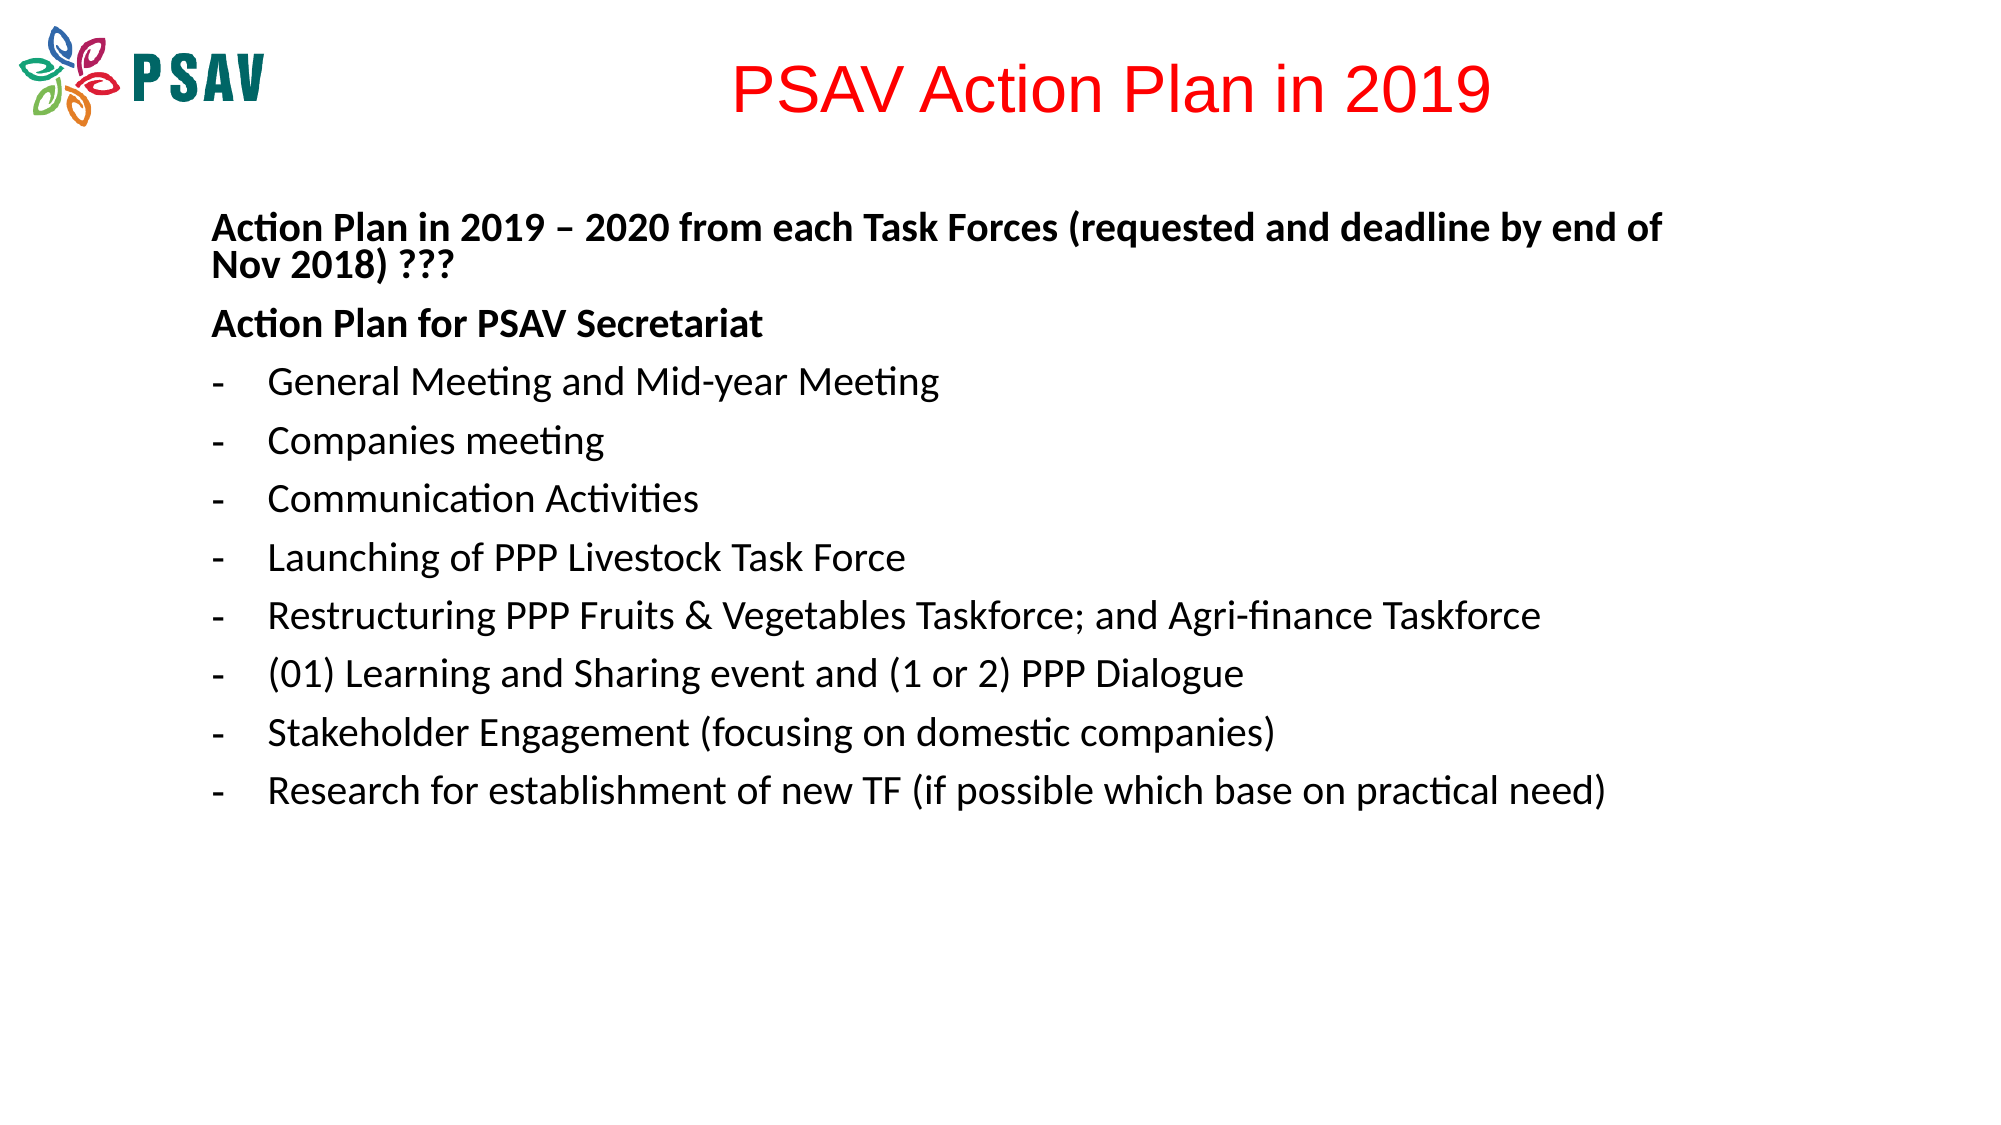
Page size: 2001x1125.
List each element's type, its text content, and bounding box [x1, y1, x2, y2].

subtitle Action Plan in 2019 – 2020 from each Task Forces (requested and deadline by end of Nov 2018) ??? Action Plan for PSAV Secretariat General Meeting and Mid-year Meeting Companies meeting Communication Activities Launching of PPP Livestock Task Force Restructuring PPP Fruits & Vegetables Taskforce; and Agri-finance Taskforce (01) Learning and Sharing event and (1 or 2) PPP Dialogue Stakeholder Engagement (focusing on domestic companies) Research for establishment of new TF (if possible which base on practical need) [196, 203, 1749, 1004]
title PSAV Action Plan in 2019 [362, 0, 1863, 135]
picture [18, 26, 270, 127]
